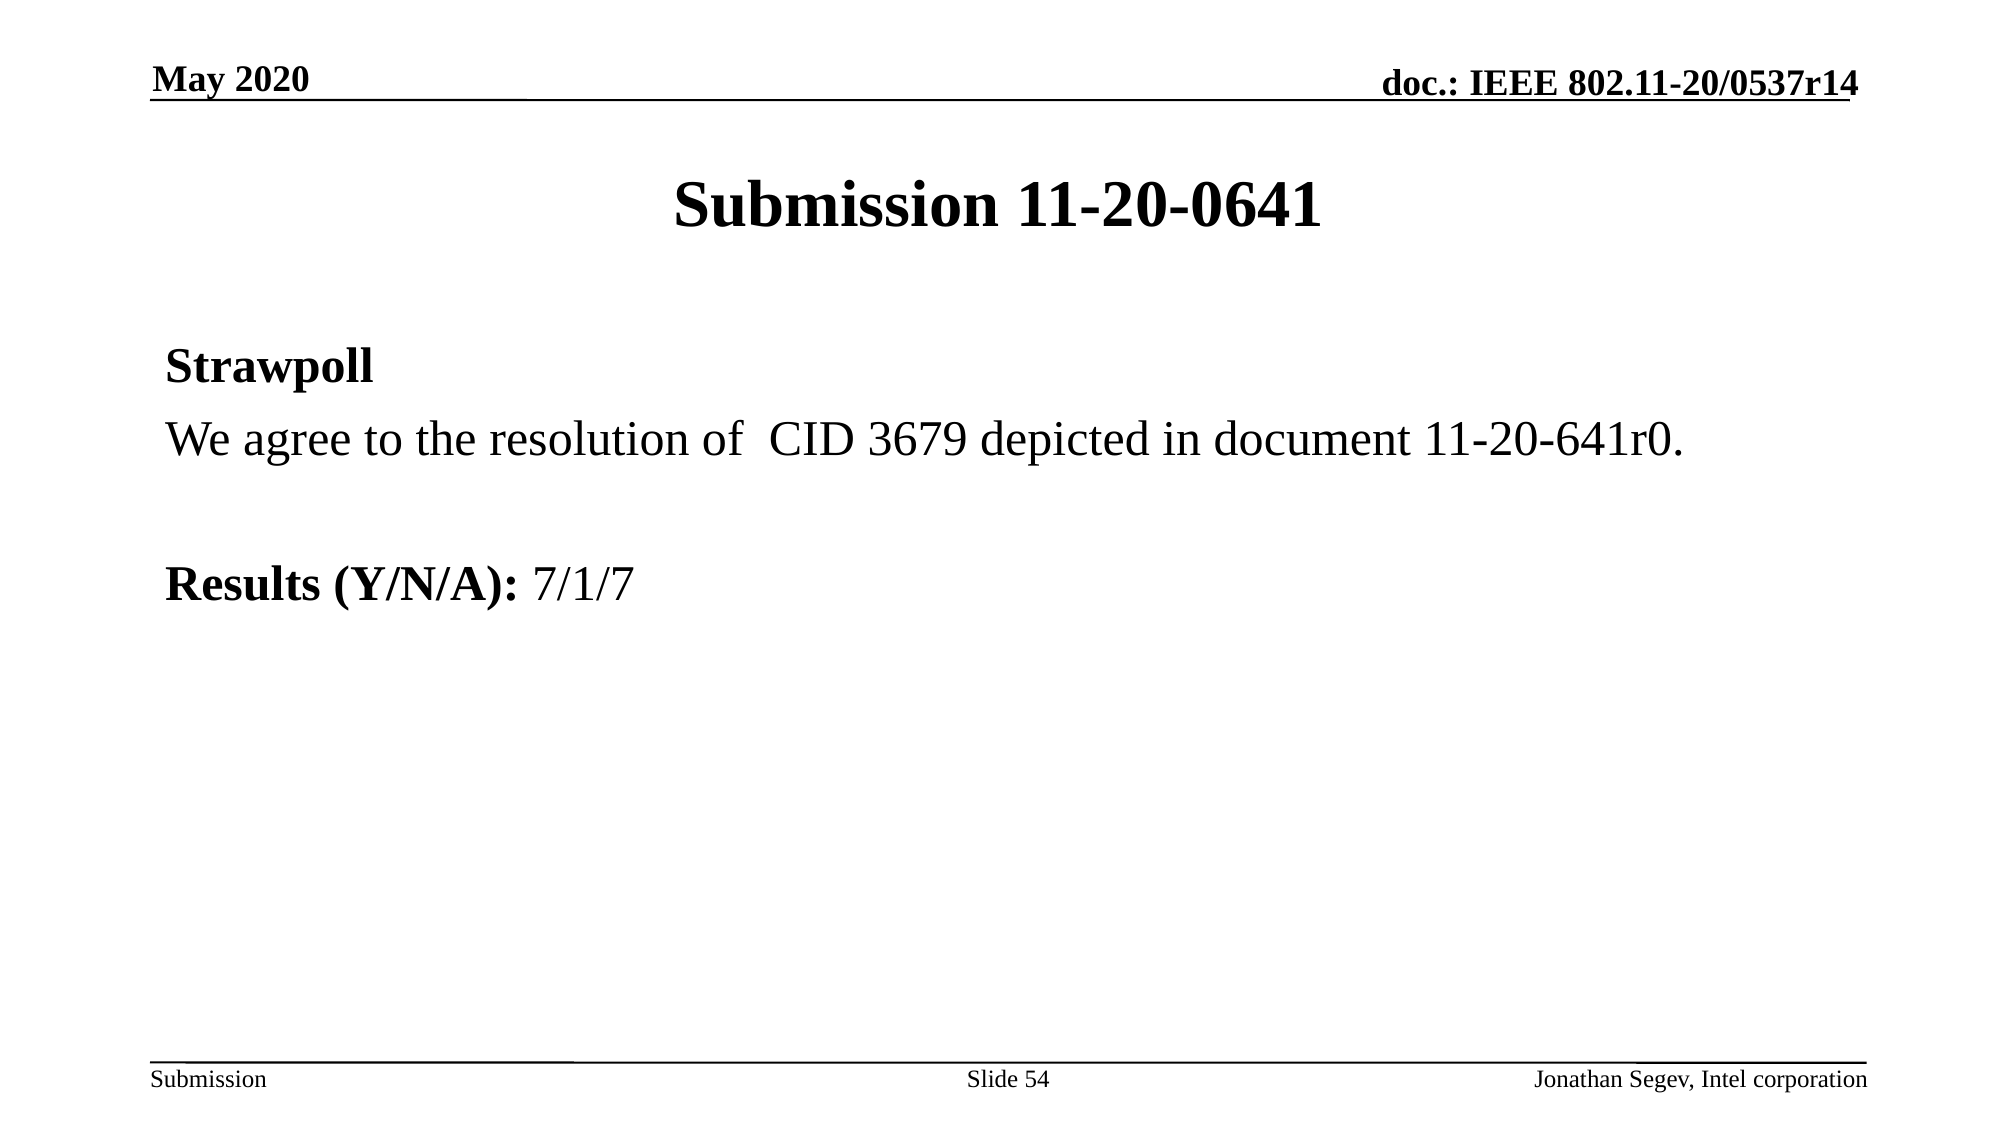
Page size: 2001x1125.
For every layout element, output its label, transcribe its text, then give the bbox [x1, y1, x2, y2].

title Submission 11-20-0641 [149, 112, 1850, 288]
footer Jonathan Segev, Intel corporation [1171, 1061, 1869, 1093]
list Strawpoll We agree to the resolution of CID 3679 depicted in document 11-20-641r0. Results (Y/N/A): 7/1/7 [149, 324, 1850, 1000]
slide_number Slide 54 [950, 1061, 1067, 1123]
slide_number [152, 54, 563, 100]
